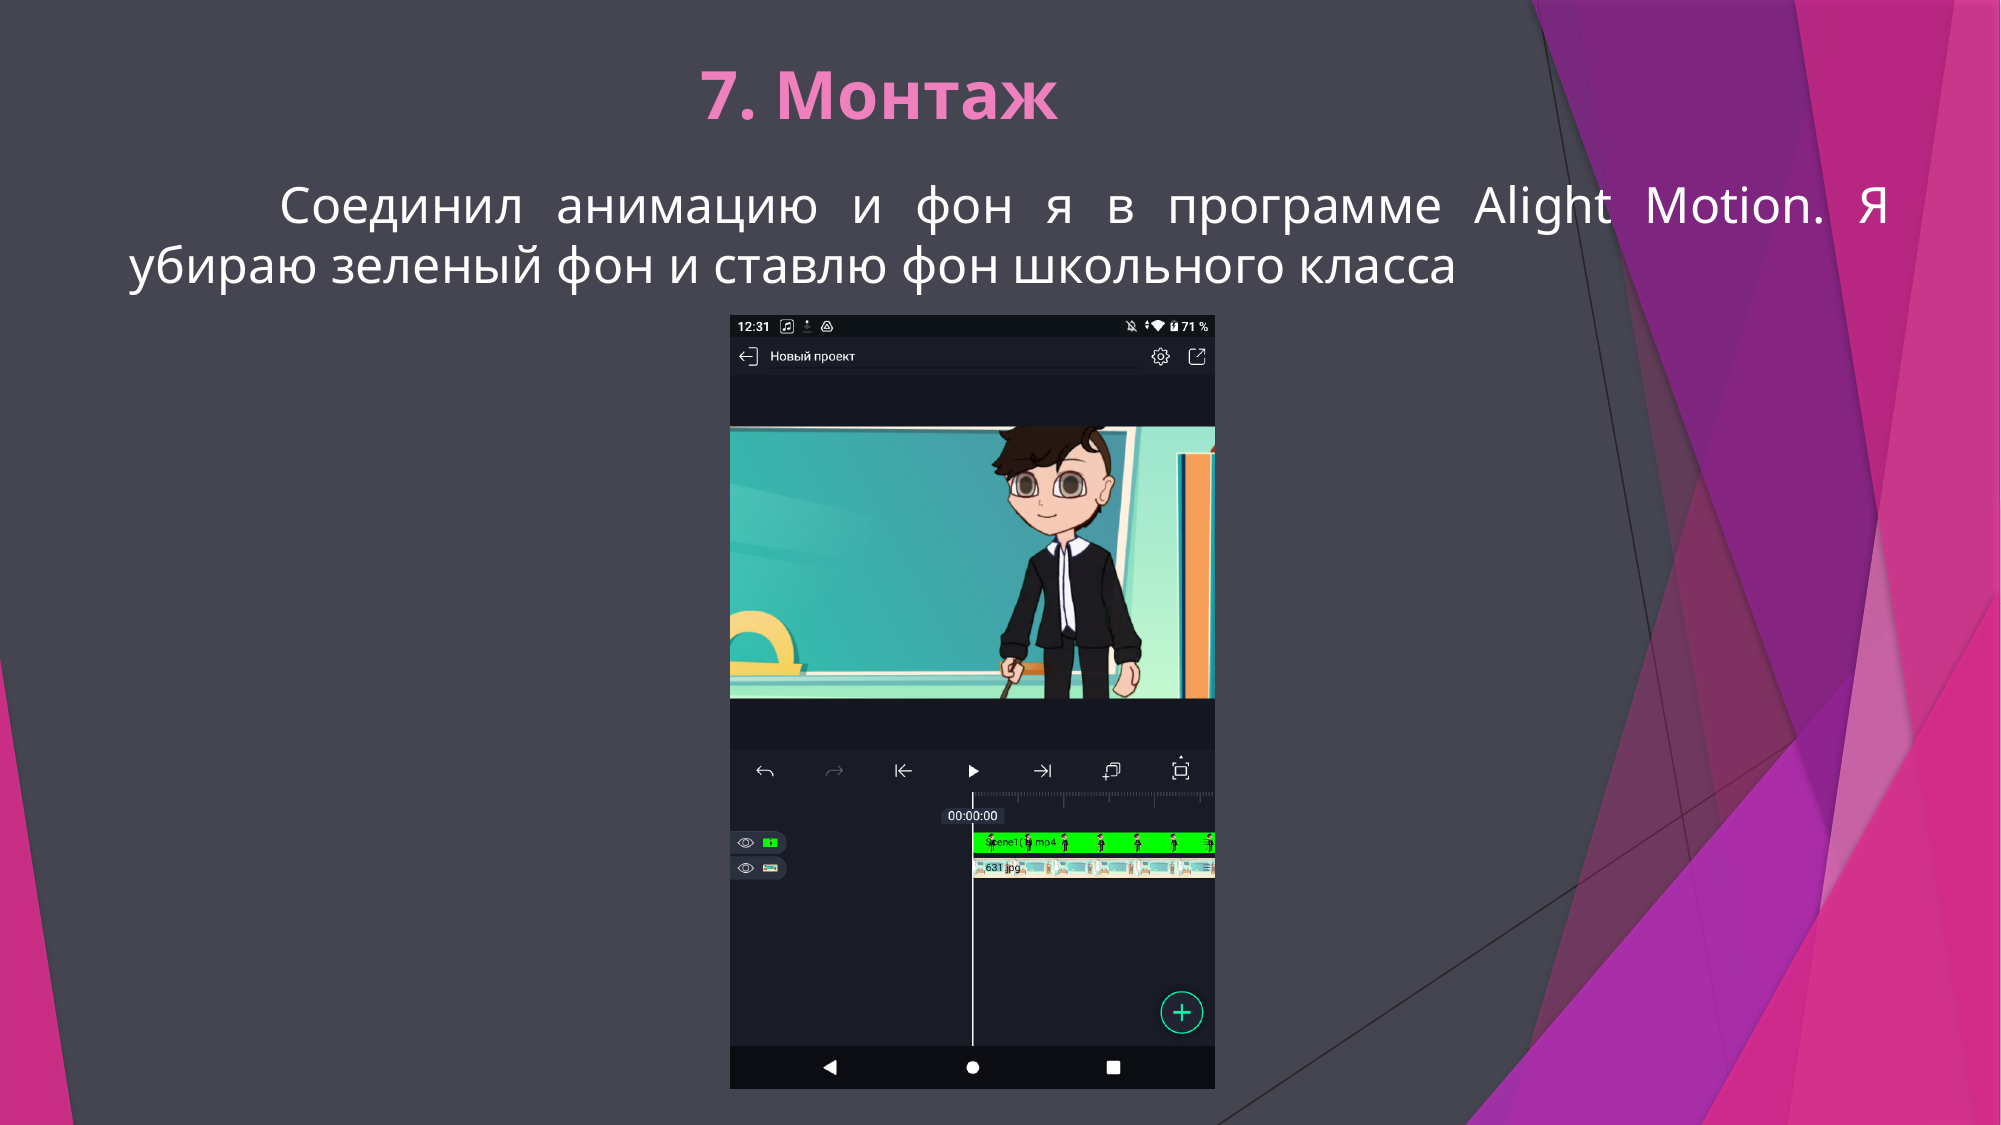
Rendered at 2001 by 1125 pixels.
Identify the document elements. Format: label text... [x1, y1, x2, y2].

picture [730, 314, 1216, 1090]
text_box 7. Монтаж [685, 45, 2000, 185]
text_box Соединил анимацию и фон я в программе Alight Motion. Я убираю зеленый фон и ставлю фон школьного класса [115, 166, 1906, 346]
